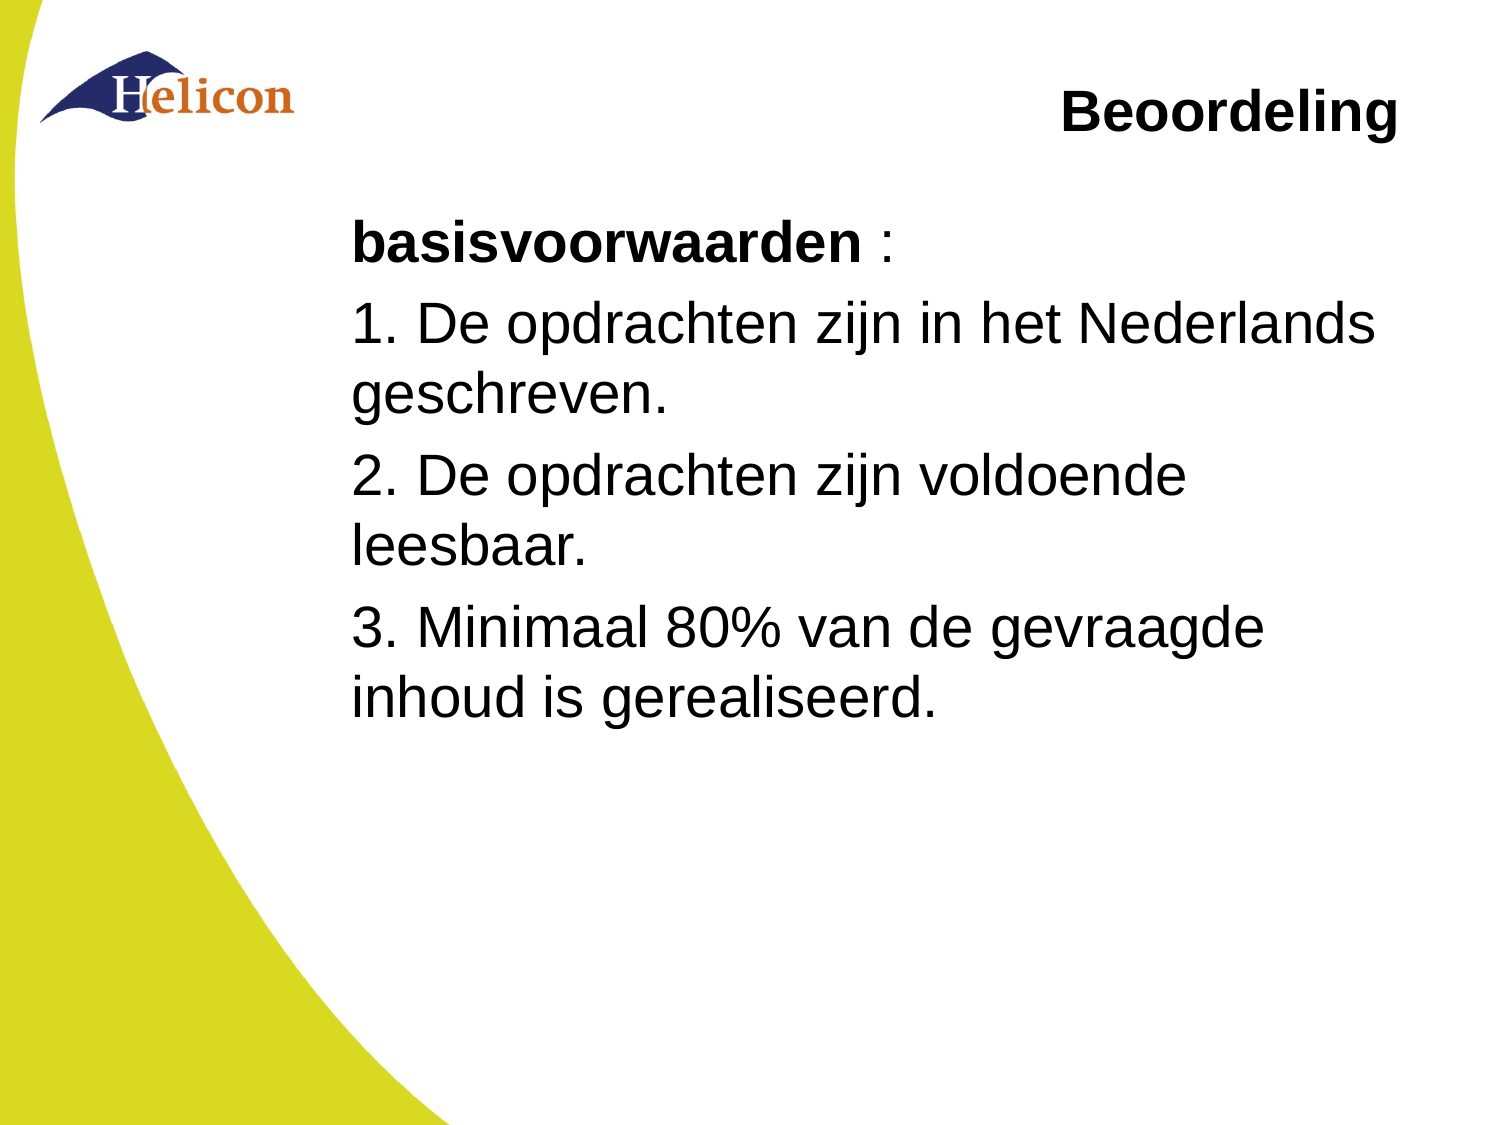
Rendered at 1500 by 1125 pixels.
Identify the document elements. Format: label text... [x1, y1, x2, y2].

picture [0, 0, 1500, 1125]
list basisvoorwaarden : 1. De opdrachten zijn in het Nederlands geschreven. 2. De opdrachten zijn voldoende leesbaar. 3. Minimaal 80% van de gevraagde inhoud is gerealiseerd. [336, 196, 1425, 1005]
title Beoordeling [324, 54, 1415, 161]
